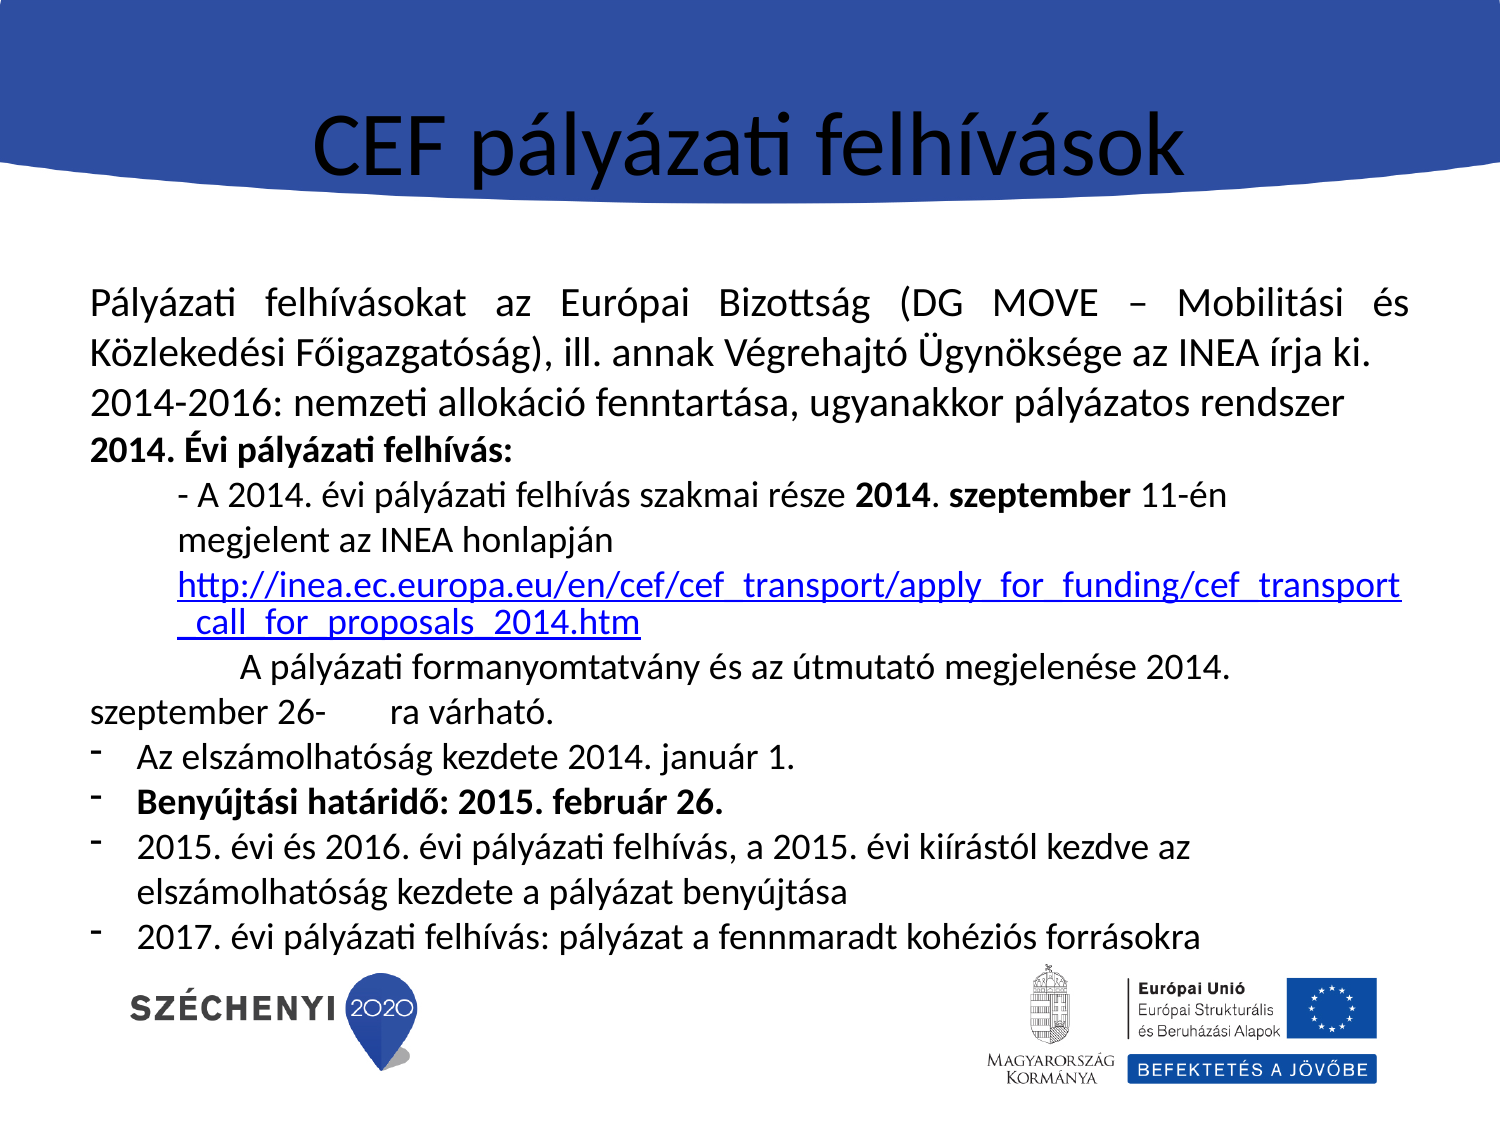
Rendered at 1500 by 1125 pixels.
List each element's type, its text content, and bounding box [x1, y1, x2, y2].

title CEF pályázati felhívások [75, 45, 1425, 233]
text_box Pályázati felhívásokat az Európai Bizottság (DG MOVE – Mobilitási és Közlekedési Főigazgatóság), ill. annak Végrehajtó Ügynöksége az INEA írja ki. 2014-2016: nemzeti allokáció fenntartása, ugyanakkor pályázatos rendszer 2014. Évi pályázati felhívás: - A 2014. évi pályázati felhívás szakmai része 2014. szeptember 11-én megjelent az INEA honlapján http://inea.ec.europa.eu/en/cef/cef_transport/apply_for_funding/cef_transport_call_for_proposals_2014.htm A pályázati formanyomtatvány és az útmutató megjelenése 2014. szeptember 26- ra várható. Az elszámolhatóság kezdete 2014. január 1. Benyújtási határidő: 2015. február 26. 2015. évi és 2016. évi pályázati felhívás, a 2015. évi kiírástól kezdve az elszámolhatóság kezdete a pályázat benyújtása 2017. évi pályázati felhívás: pályázat a fennmaradt kohéziós forrásokra [74, 267, 1425, 972]
picture [0, 0, 1500, 1125]
